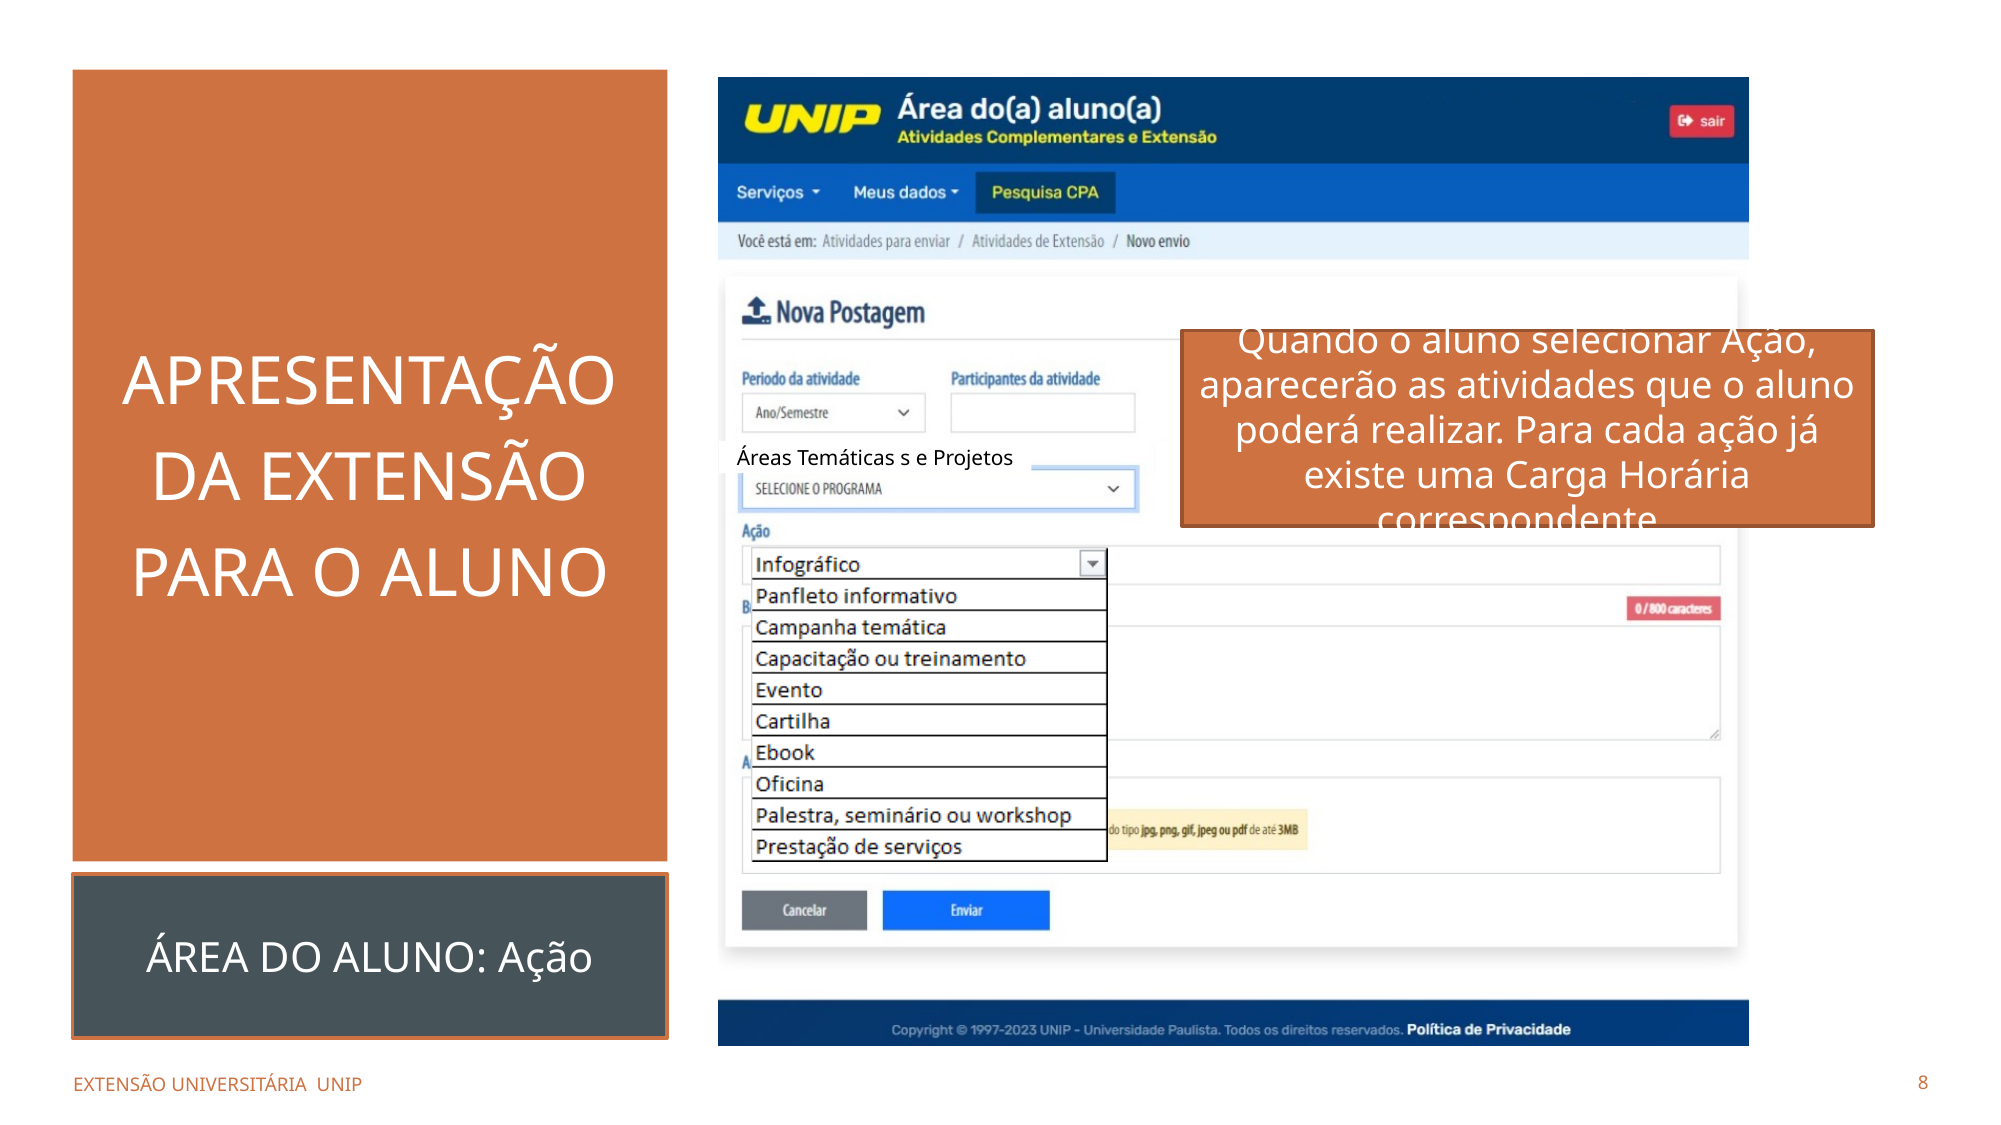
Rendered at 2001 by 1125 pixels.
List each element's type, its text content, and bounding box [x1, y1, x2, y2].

footer Extensão UNIVERSITÁRIA unip [58, 1053, 1177, 1114]
slide_number 8 [1770, 1053, 1944, 1114]
text_box Quando o aluno selecionar Ação, aparecerão as atividades que o aluno poderá realizar. Para cada ação já existe uma Carga Horária correspondente. [1754, 329, 1875, 528]
text_box ÁREA DO ALUNO: Ação [71, 872, 669, 1040]
picture [718, 77, 1749, 1047]
title Apresentação da Extensão para o aluno [72, 69, 668, 862]
